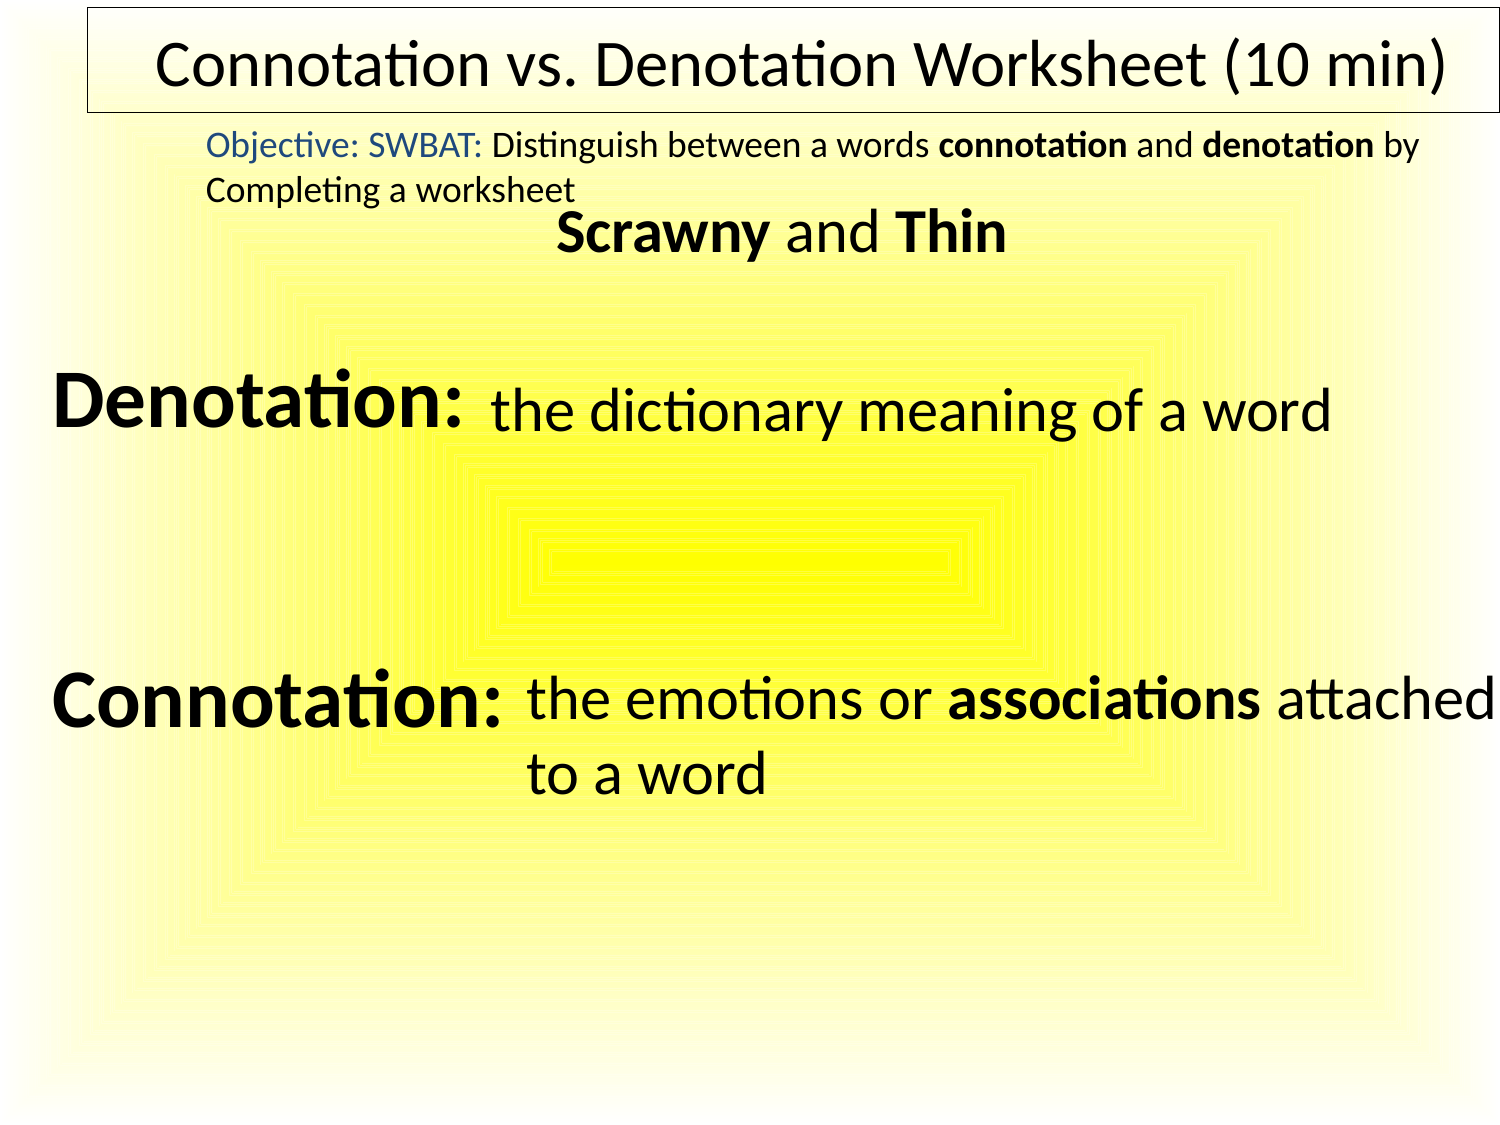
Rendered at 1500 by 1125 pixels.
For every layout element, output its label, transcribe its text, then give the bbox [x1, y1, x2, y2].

text_box the dictionary meaning of a word [475, 361, 1349, 452]
title Connotation vs. Denotation Worksheet (10 min) [87, 7, 1500, 113]
text_box Denotation: Connotation: [37, 336, 913, 1125]
text_box the emotions or associations attached to a word [511, 649, 1500, 815]
text_box Objective: SWBAT: Distinguish between a words connotation and denotation by Completing a worksheet [12, 112, 1488, 308]
